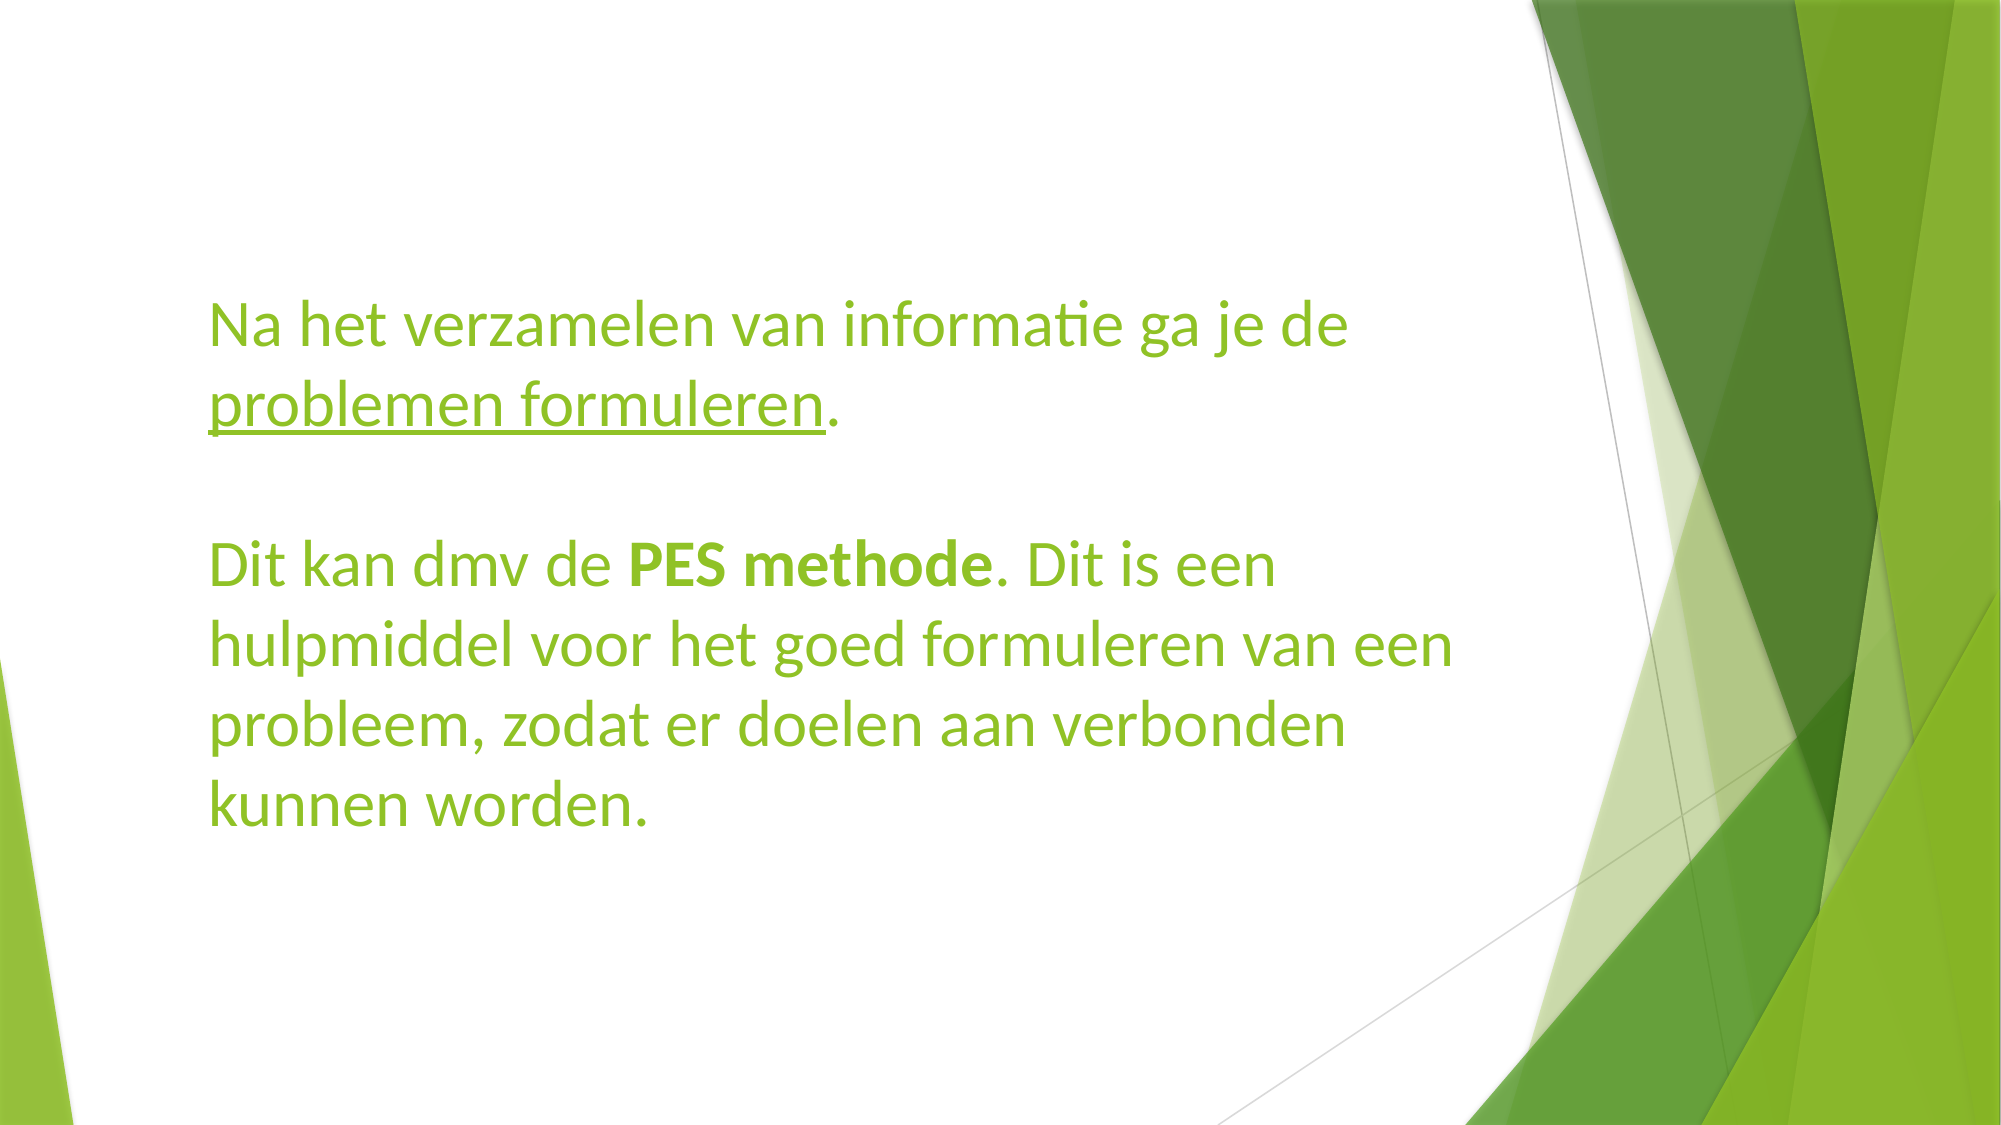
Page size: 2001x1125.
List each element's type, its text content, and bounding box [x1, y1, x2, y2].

text_box Na het verzamelen van informatie ga je de problemen formuleren. Dit kan dmv de PES methode. Dit is een hulpmiddel voor het goed formuleren van een probleem, zodat er doelen aan verbonden kunnen worden. [193, 272, 1522, 847]
title [173, 60, 1584, 277]
